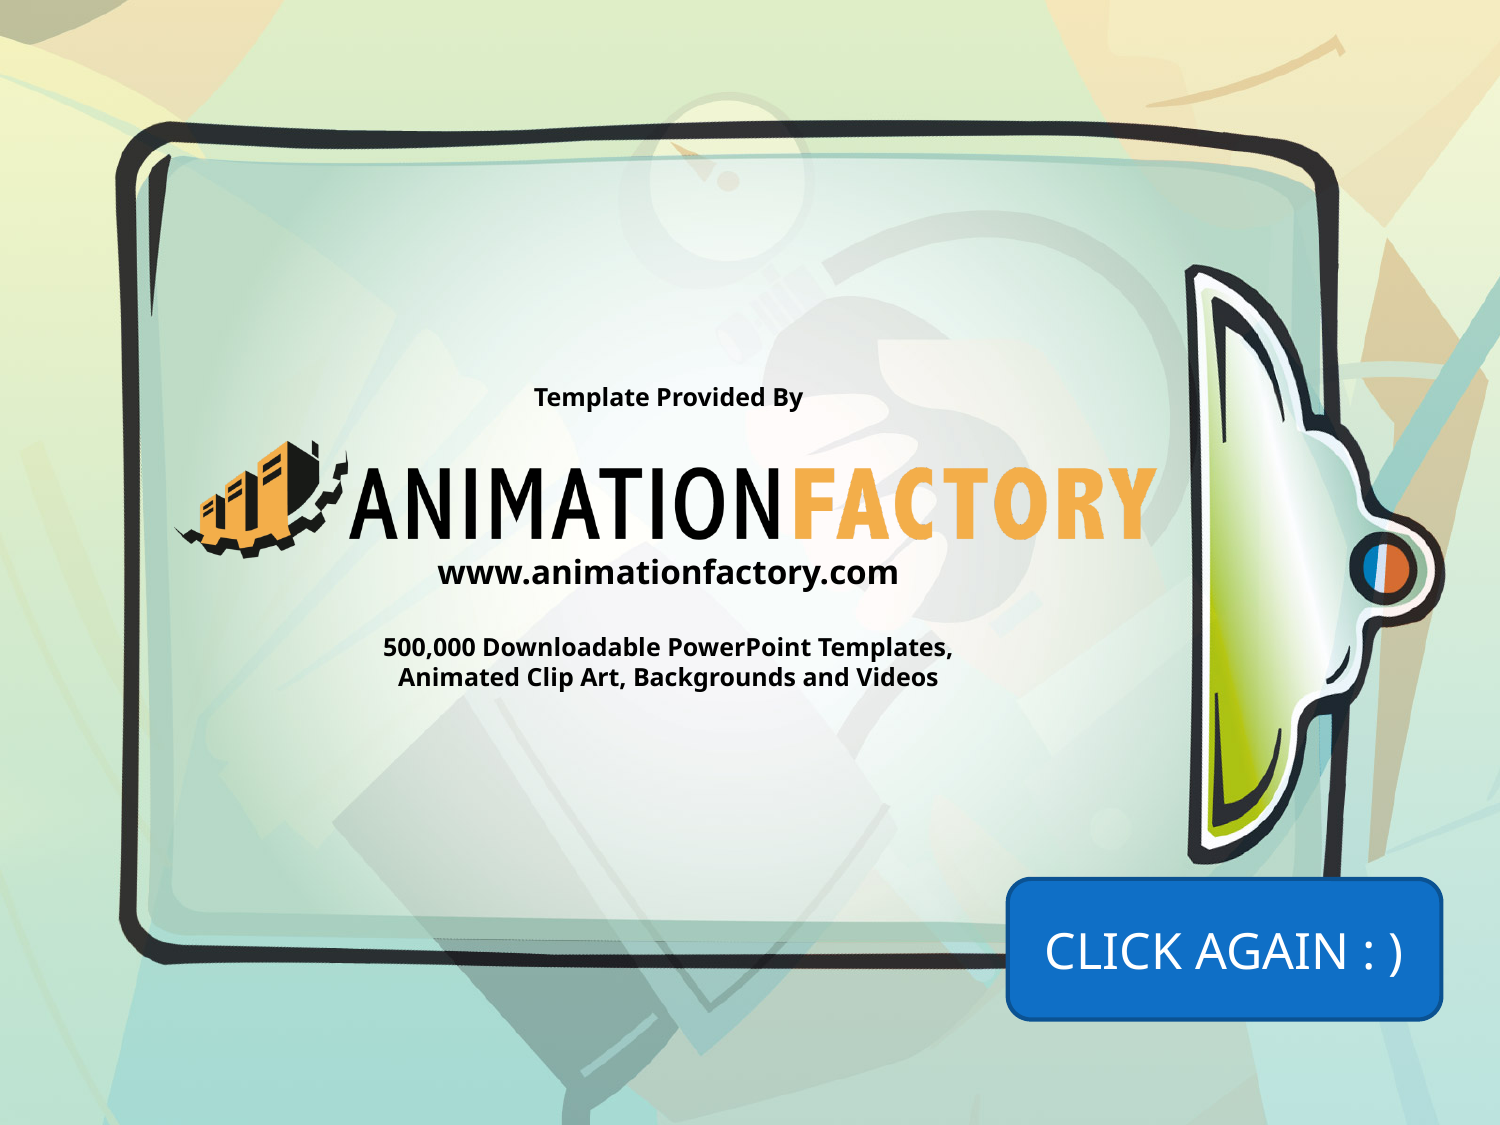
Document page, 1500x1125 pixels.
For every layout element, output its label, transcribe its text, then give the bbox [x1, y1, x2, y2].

text_box Template Provided By [468, 374, 869, 419]
text_box www.animationfactory.com [362, 576, 975, 599]
text_box 500,000 Downloadable PowerPoint Templates, Animated Clip Art, Backgrounds and Videos [343, 624, 994, 699]
picture [0, 0, 1500, 1125]
text_box CLICK AGAIN : ) [1005, 876, 1444, 1022]
